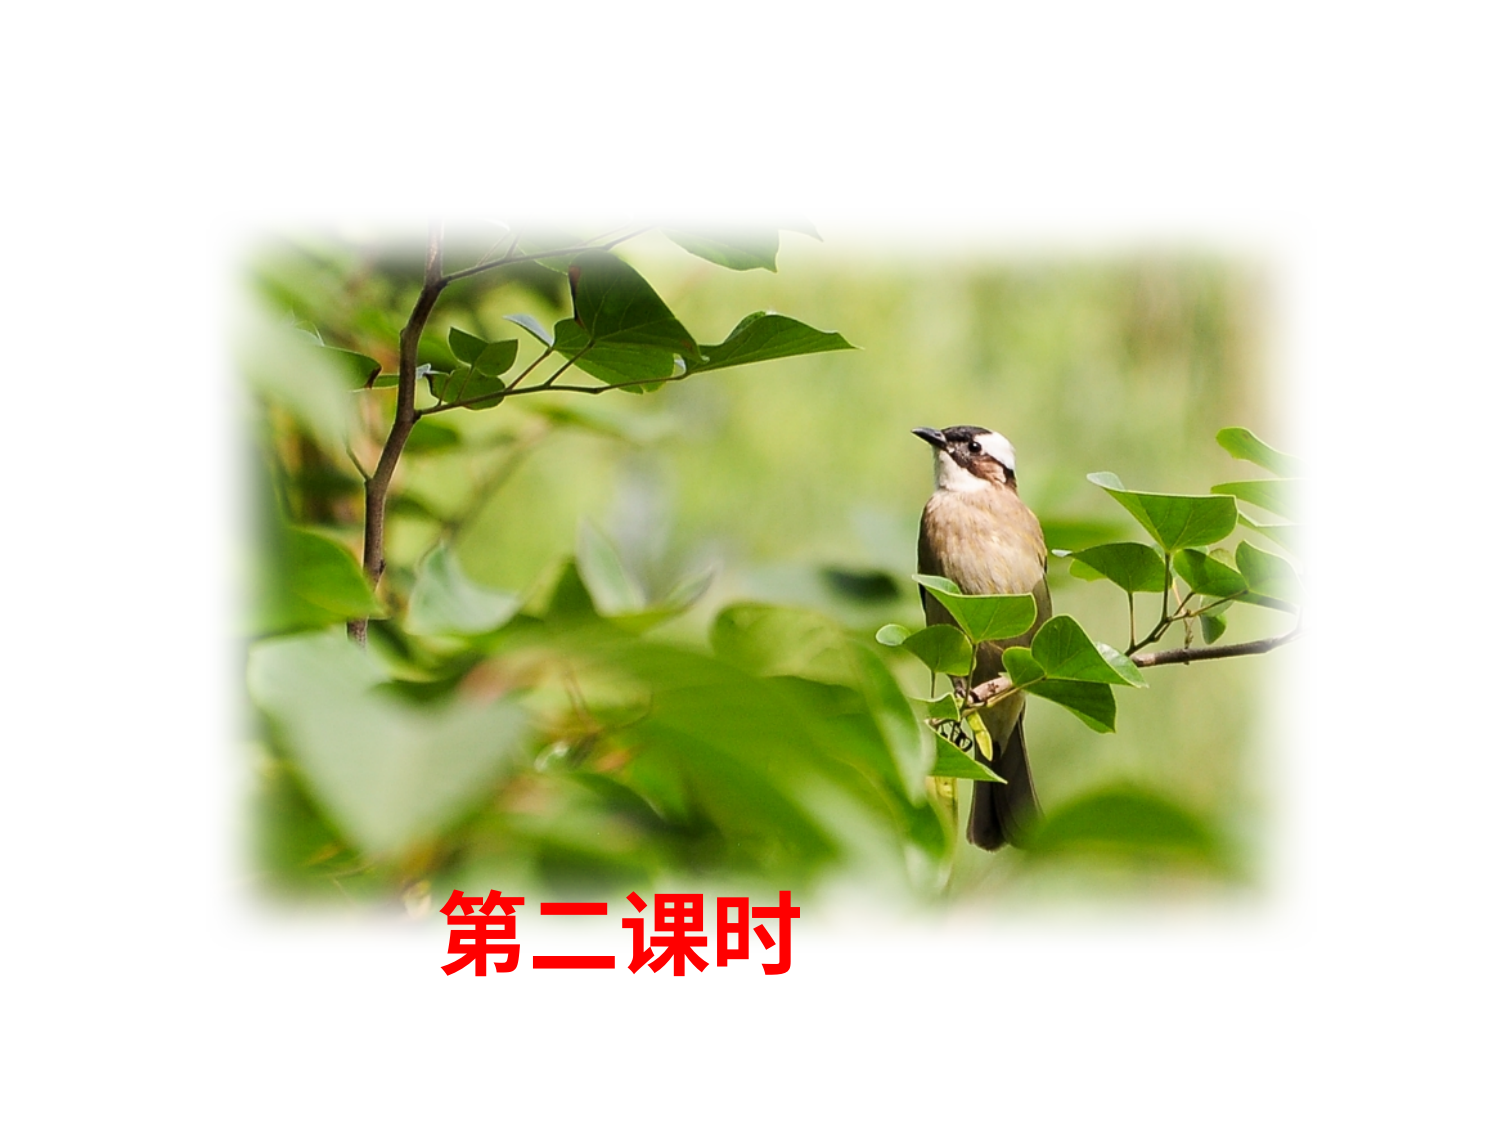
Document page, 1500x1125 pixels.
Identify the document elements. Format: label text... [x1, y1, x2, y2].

text_box 第二课时 [407, 961, 833, 995]
picture [206, 207, 1318, 953]
